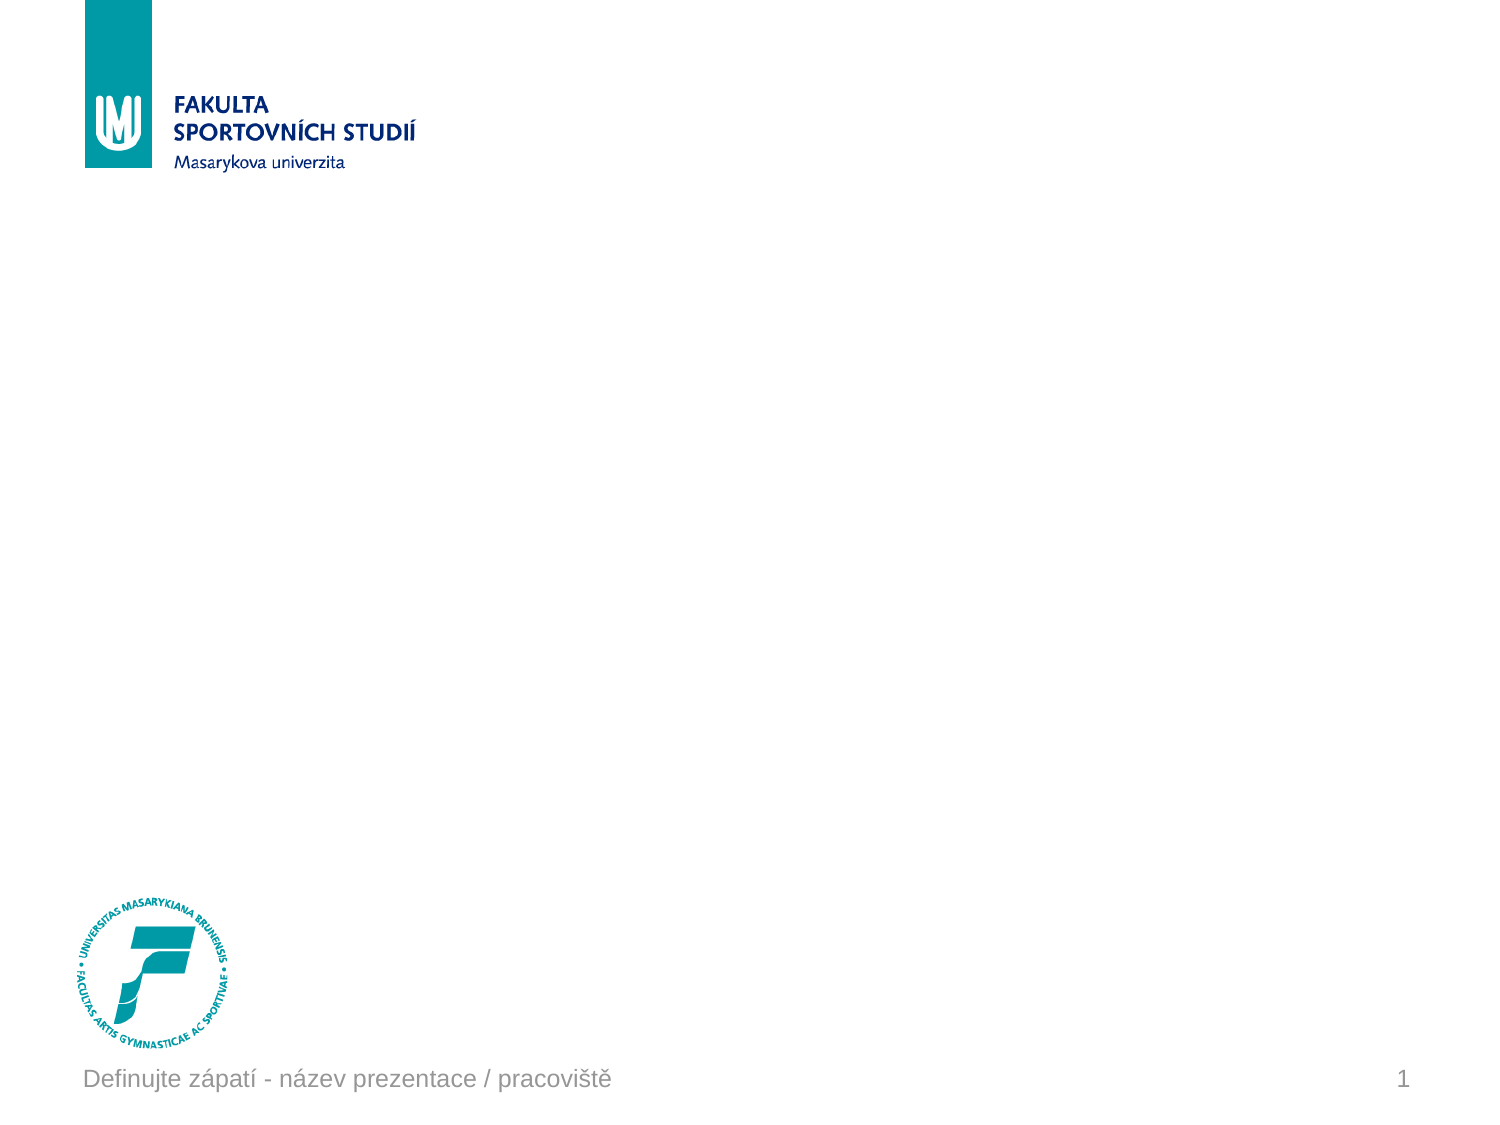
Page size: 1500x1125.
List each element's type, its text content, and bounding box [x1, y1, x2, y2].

slide_number 1 [1125, 1025, 1426, 1100]
footer Definujte zápatí - název prezentace / pracoviště [67, 1025, 1104, 1100]
picture [0, 0, 1500, 1125]
